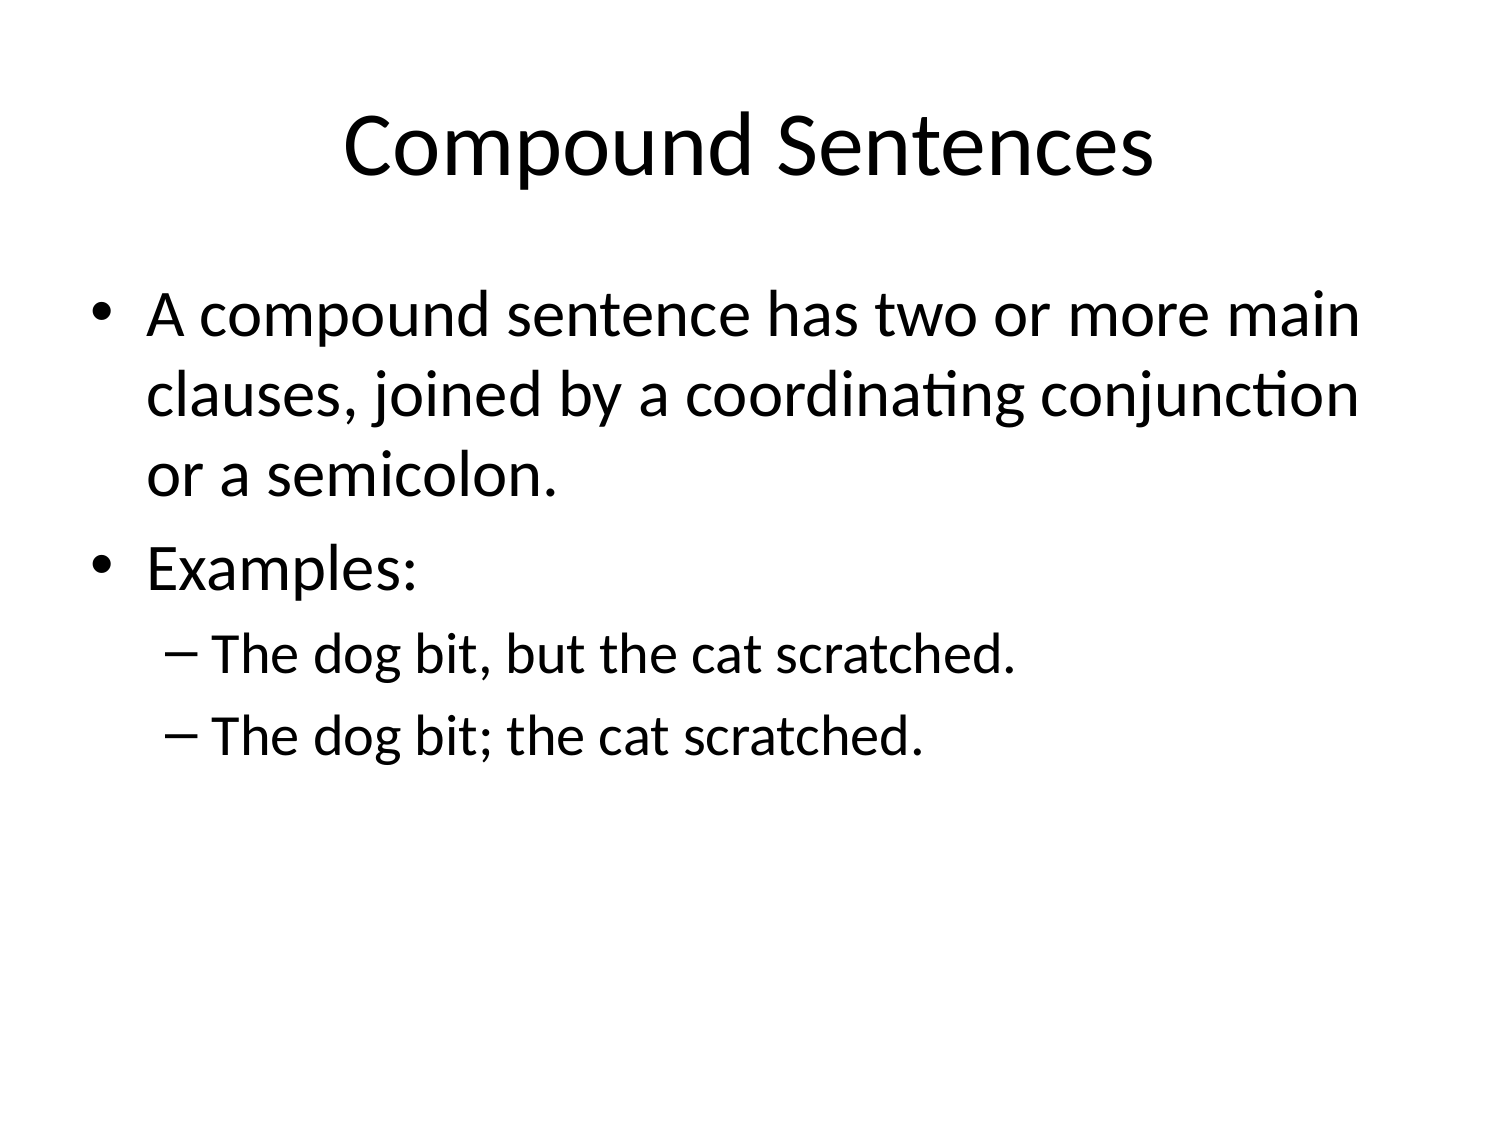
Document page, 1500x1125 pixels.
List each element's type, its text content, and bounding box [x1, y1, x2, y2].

list A compound sentence has two or more main clauses, joined by a coordinating conjunction or a semicolon. Examples: The dog bit, but the cat scratched. The dog bit; the cat scratched. [75, 262, 1425, 1005]
title Compound Sentences [75, 45, 1425, 233]
